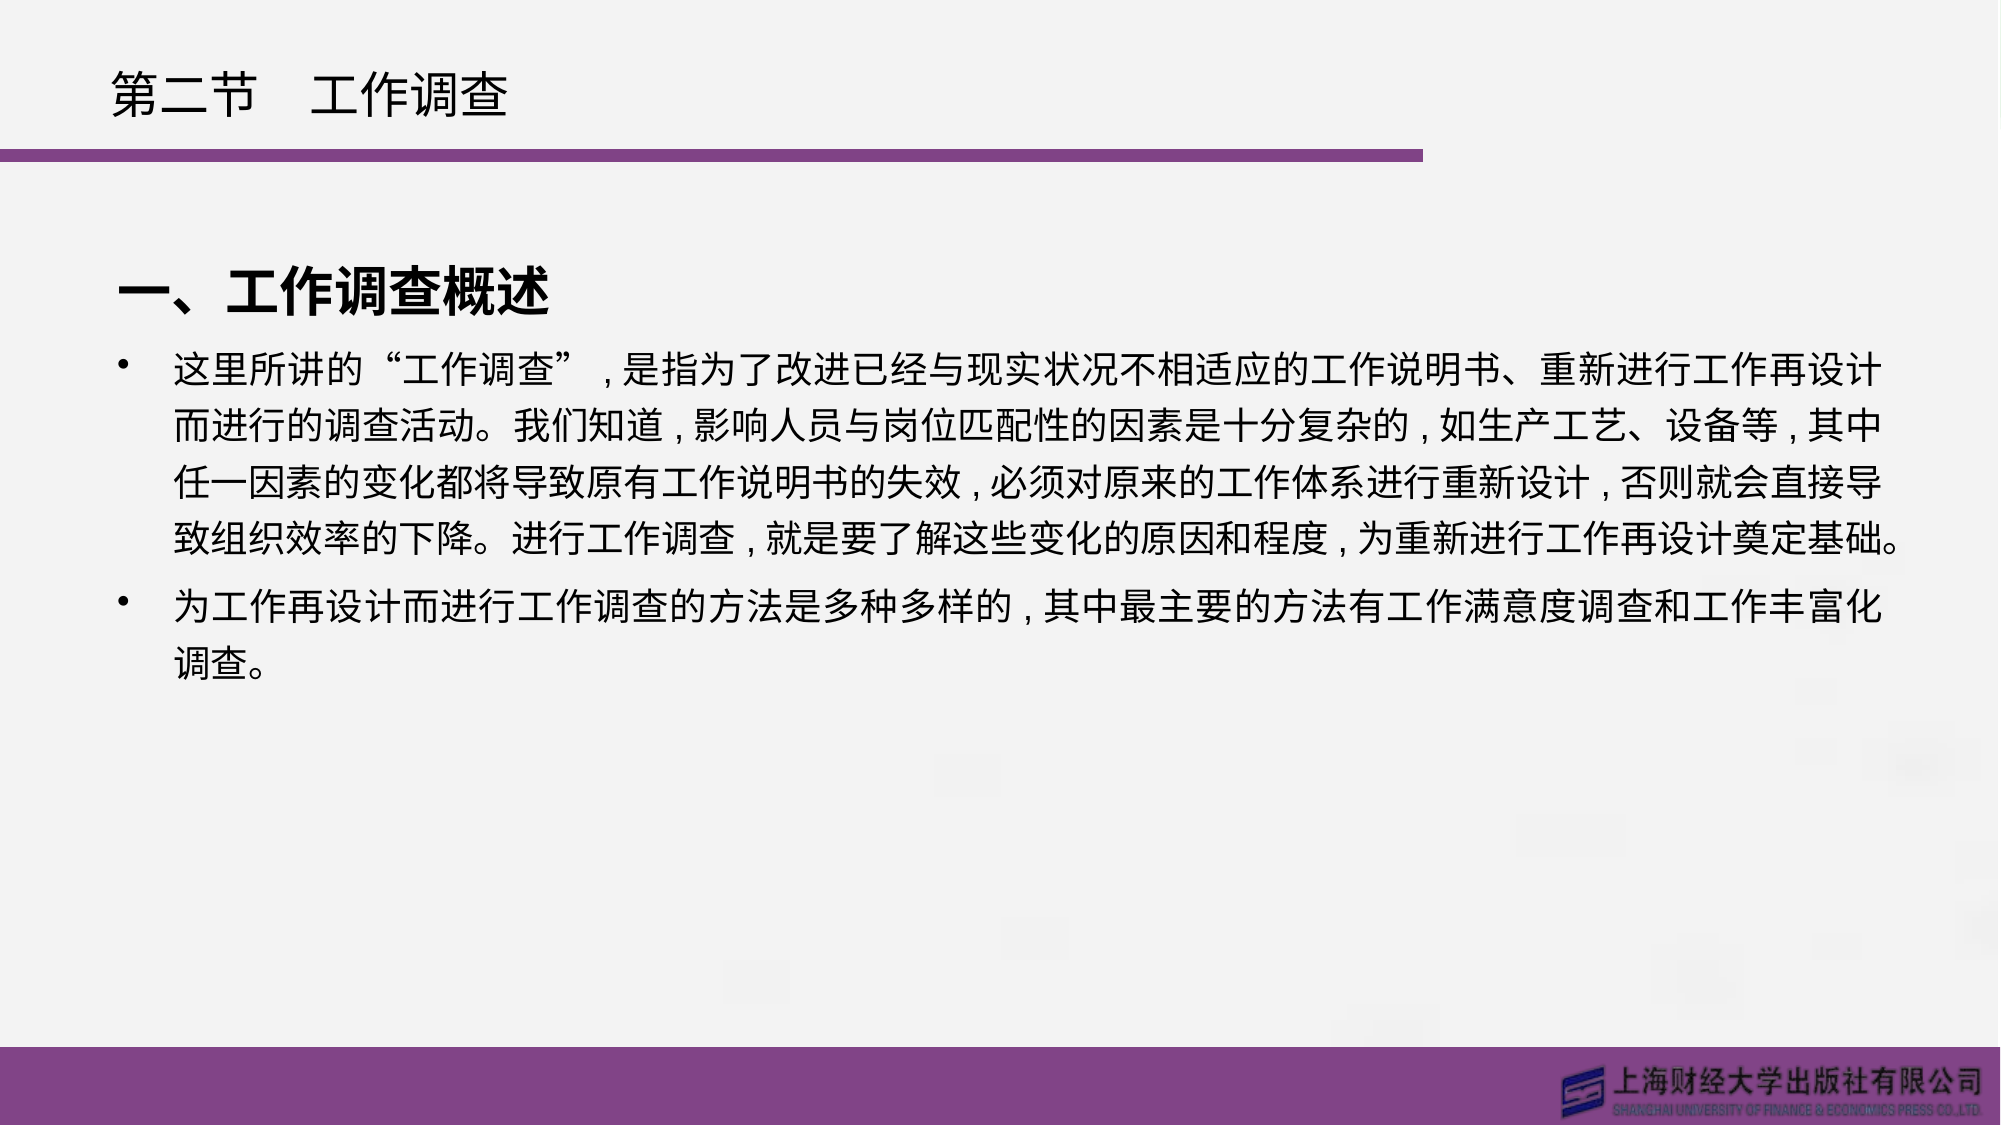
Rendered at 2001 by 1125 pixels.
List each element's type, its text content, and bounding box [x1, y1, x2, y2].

list 一、工作调查概述 这里所讲的“工作调查”,是指为了改进已经与现实状况不相适应的工作说明书、重新进行工作再设计而进行的调查活动。我们知道,影响人员与岗位匹配性的因素是十分复杂的,如生产工艺、设备等,其中任一因素的变化都将导致原有工作说明书的失效,必须对原来的工作体系进行重新设计,否则就会直接导致组织效率的下降。进行工作调查,就是要了解这些变化的原因和程度,为重新进行工作再设计奠定基础。 为工作再设计而进行工作调查的方法是多种多样的,其中最主要的方法有工作满意度调查和工作丰富化调查。 [102, 233, 1898, 1032]
picture [0, 0, 2001, 1125]
title 第二节 工作调查 [94, 42, 1451, 146]
